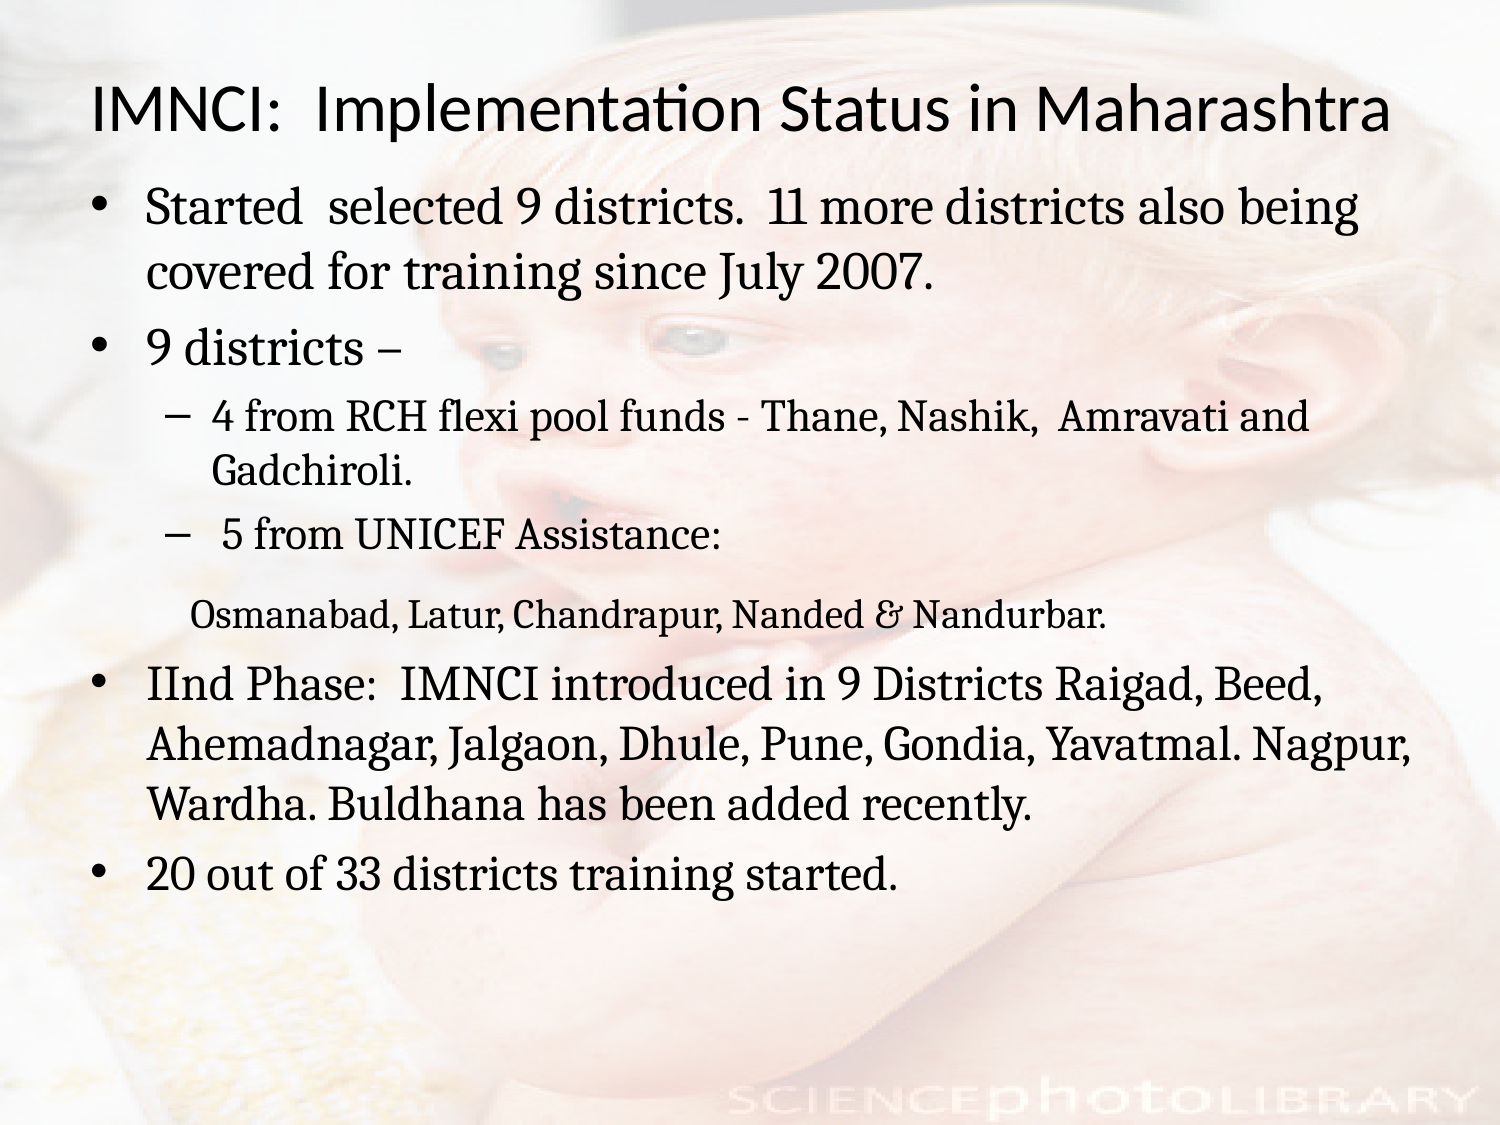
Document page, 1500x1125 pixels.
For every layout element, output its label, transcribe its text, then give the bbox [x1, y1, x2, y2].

title IMNCI: Implementation Status in Maharashtra [75, 45, 1425, 162]
list Started selected 9 districts. 11 more districts also being covered for training since July 2007. 9 districts – 4 from RCH flexi pool funds - Thane, Nashik, Amravati and Gadchiroli. 5 from UNICEF Assistance: Osmanabad, Latur, Chandrapur, Nanded & Nandurbar. IInd Phase: IMNCI introduced in 9 Districts Raigad, Beed, Ahemadnagar, Jalgaon, Dhule, Pune, Gondia, Yavatmal. Nagpur, Wardha. Buldhana has been added recently. 20 out of 33 districts training started. [75, 162, 1450, 1050]
